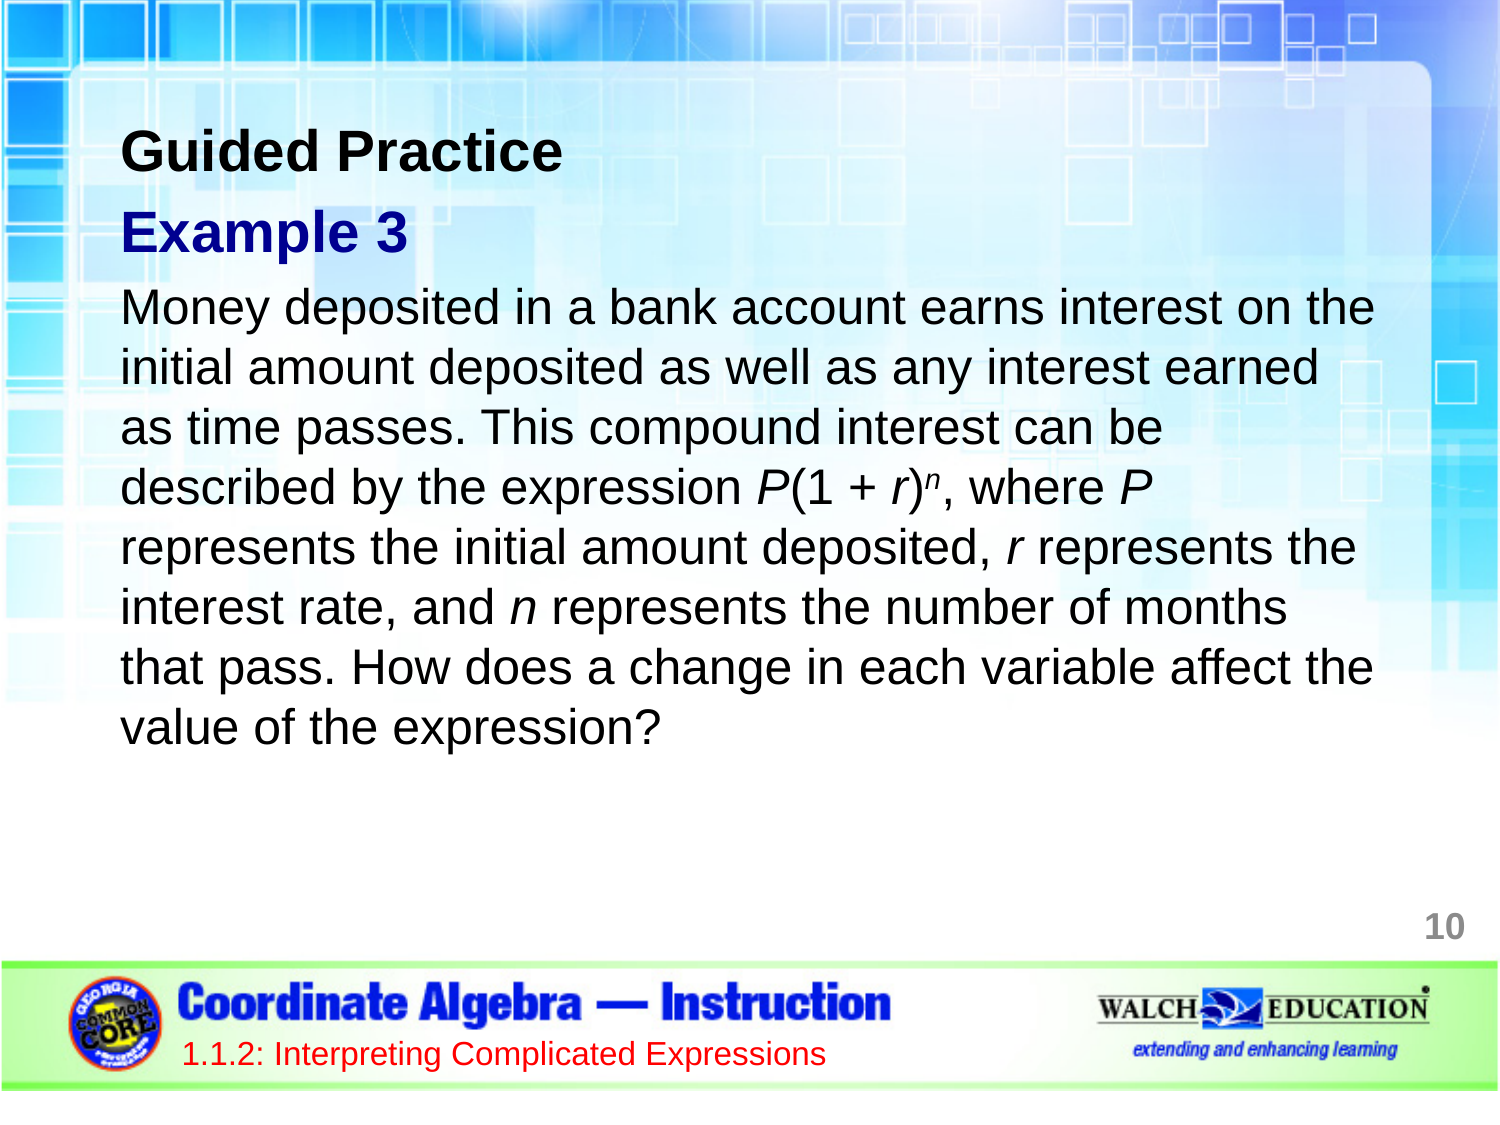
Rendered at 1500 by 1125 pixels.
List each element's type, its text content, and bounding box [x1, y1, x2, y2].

slide_number 10 [1361, 901, 1481, 949]
picture [1, 0, 1500, 1091]
subtitle Guided Practice Example 3 Money deposited in a bank account earns interest on the initial amount deposited as well as any interest earned as time passes. This compound interest can be described by the expression P(1 + r)n, where P represents the initial amount deposited, r represents the interest rate, and n represents the number of months that pass. How does a change in each variable affect the value of the expression? [105, 105, 1394, 925]
list 1.1.2: Interpreting Complicated Expressions [166, 1024, 1074, 1069]
